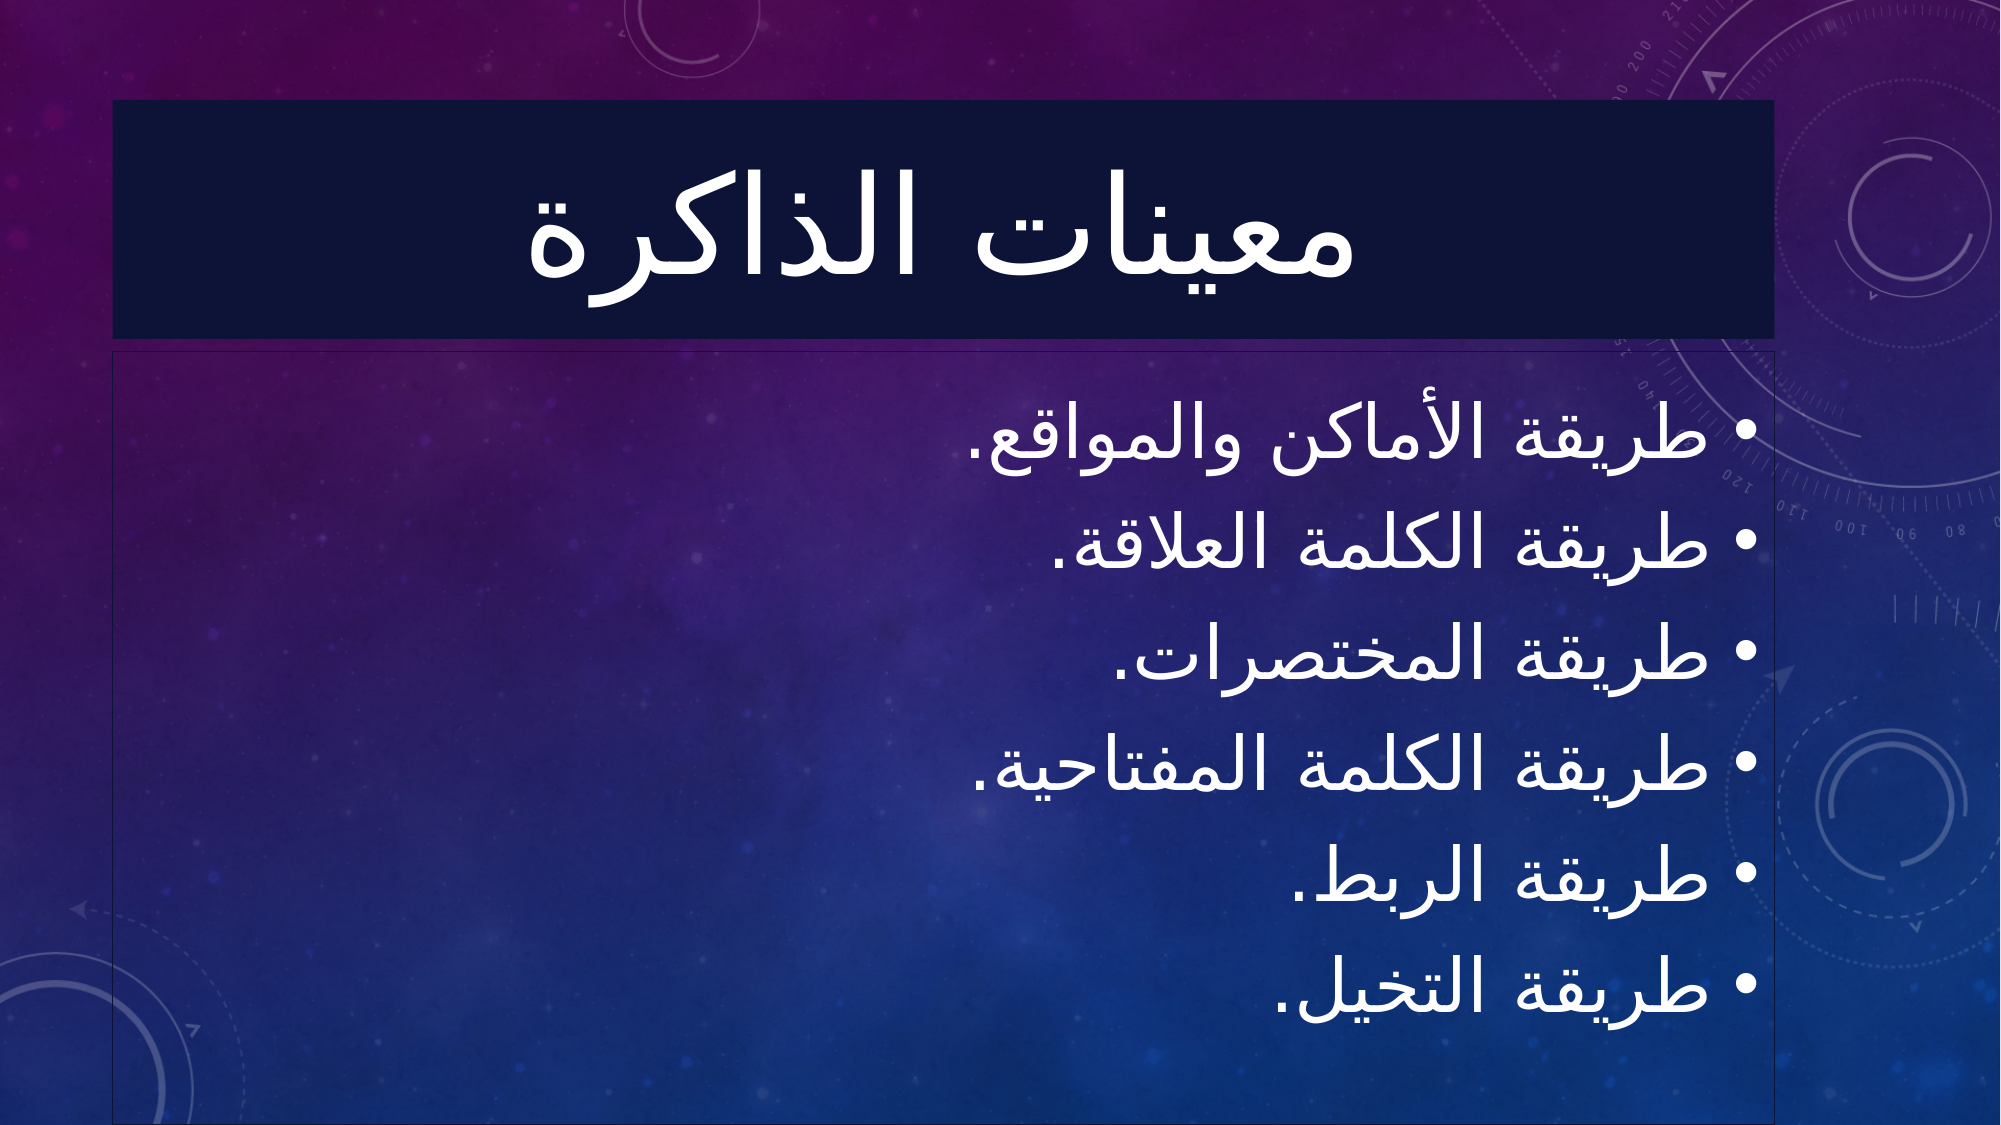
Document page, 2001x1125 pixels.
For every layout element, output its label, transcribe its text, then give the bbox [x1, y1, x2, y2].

list طريقة الأماكن والمواقع. طريقة الكلمة العلاقة. طريقة المختصرات. طريقة الكلمة المفتاحية. طريقة الربط. طريقة التخيل. [112, 351, 1775, 1125]
title معينات الذاكرة [112, 99, 1775, 339]
picture [0, 0, 2001, 1125]
